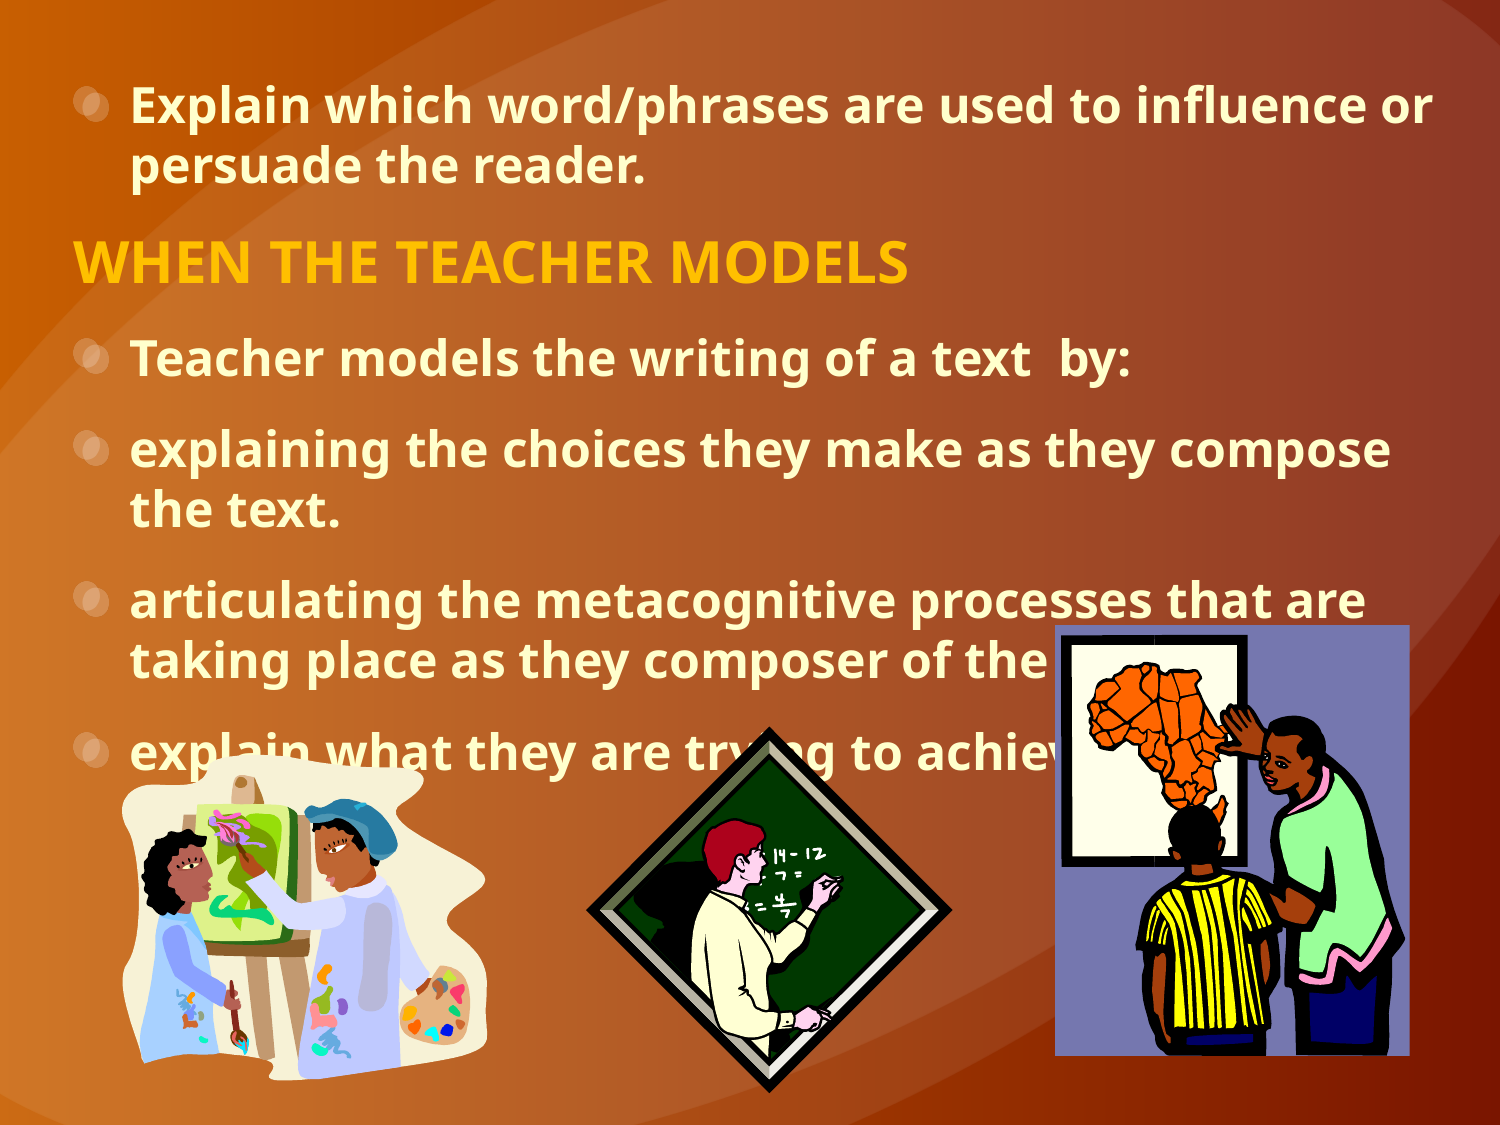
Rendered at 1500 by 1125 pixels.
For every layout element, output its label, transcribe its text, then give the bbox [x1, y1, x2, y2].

list Explain which word/phrases are used to influence or persuade the reader. WHEN THE TEACHER MODELS Teacher models the writing of a text by: explaining the choices they make as they compose the text. articulating the metacognitive processes that are taking place as they composer of the text. explain what they are trying to achieve. [58, 66, 1454, 646]
picture [0, 0, 1500, 1125]
